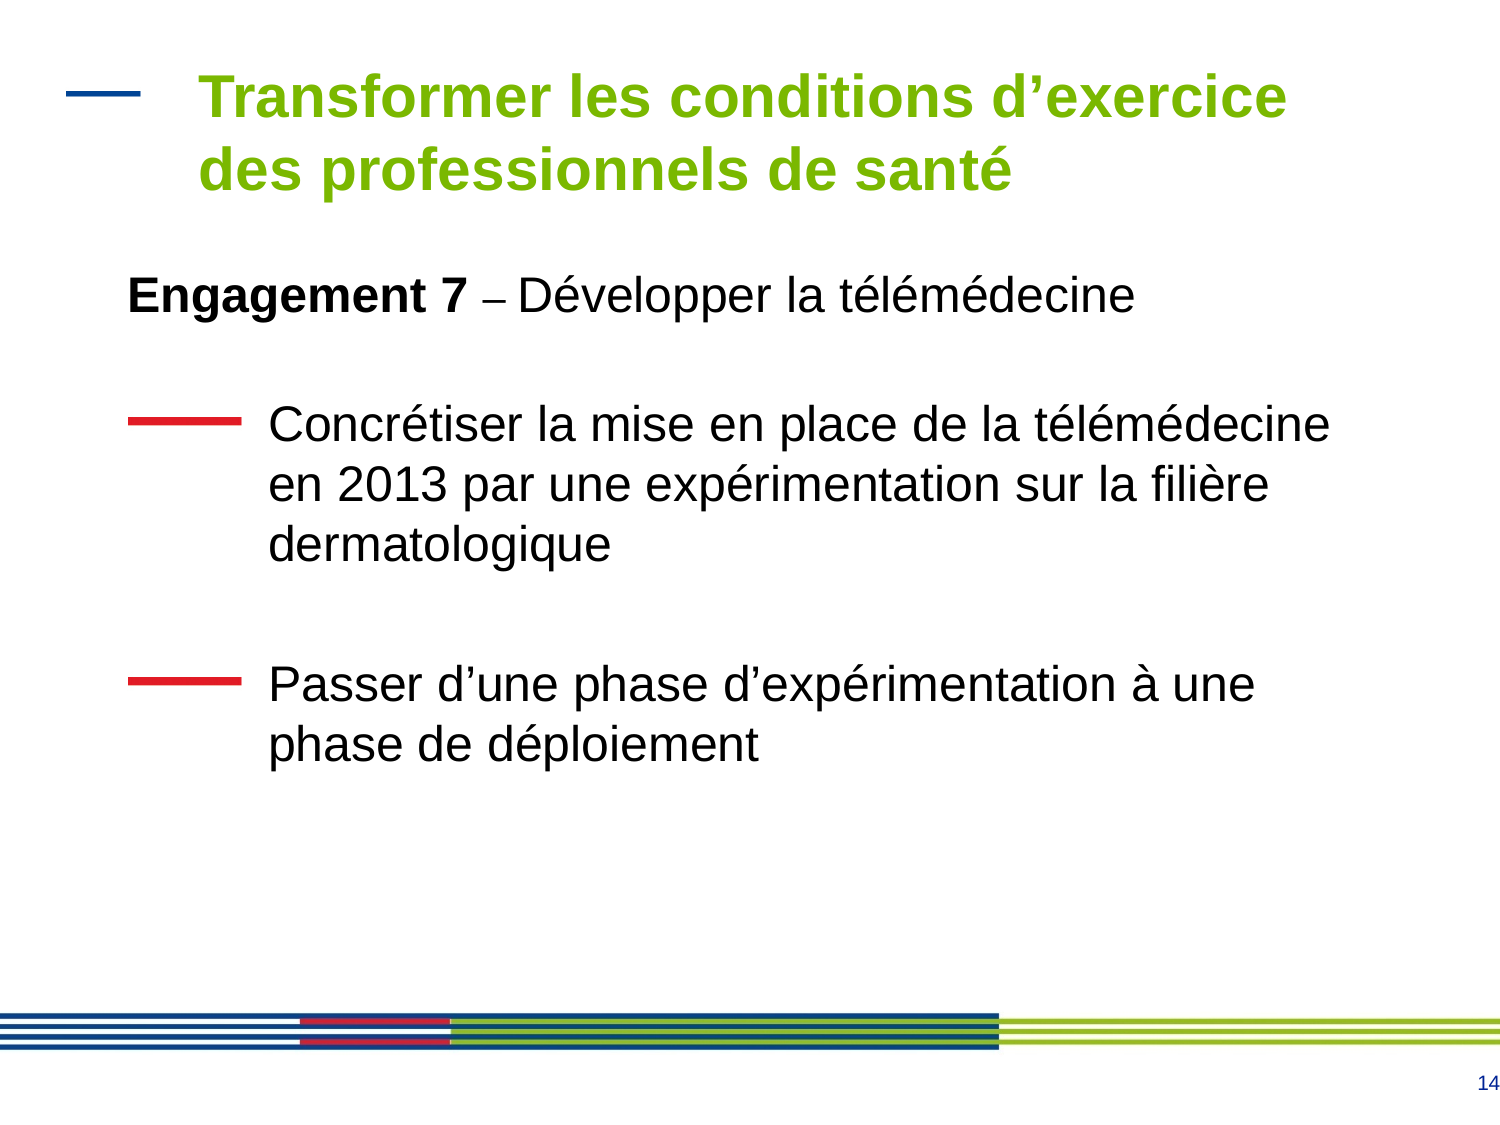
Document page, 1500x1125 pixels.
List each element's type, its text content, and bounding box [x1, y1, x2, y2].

picture [65, 87, 141, 100]
picture [127, 411, 242, 431]
title Transformer les conditions d’exercice des professionnels de santé [49, 35, 1388, 224]
list Engagement 7 – Développer la télémédecine Concrétiser la mise en place de la télémédecine en 2013 par une expérimentation sur la filière dermatologique Passer d’une phase d’expérimentation à une phase de déploiement [111, 255, 1365, 931]
picture [127, 671, 242, 691]
picture [0, 999, 1500, 1063]
